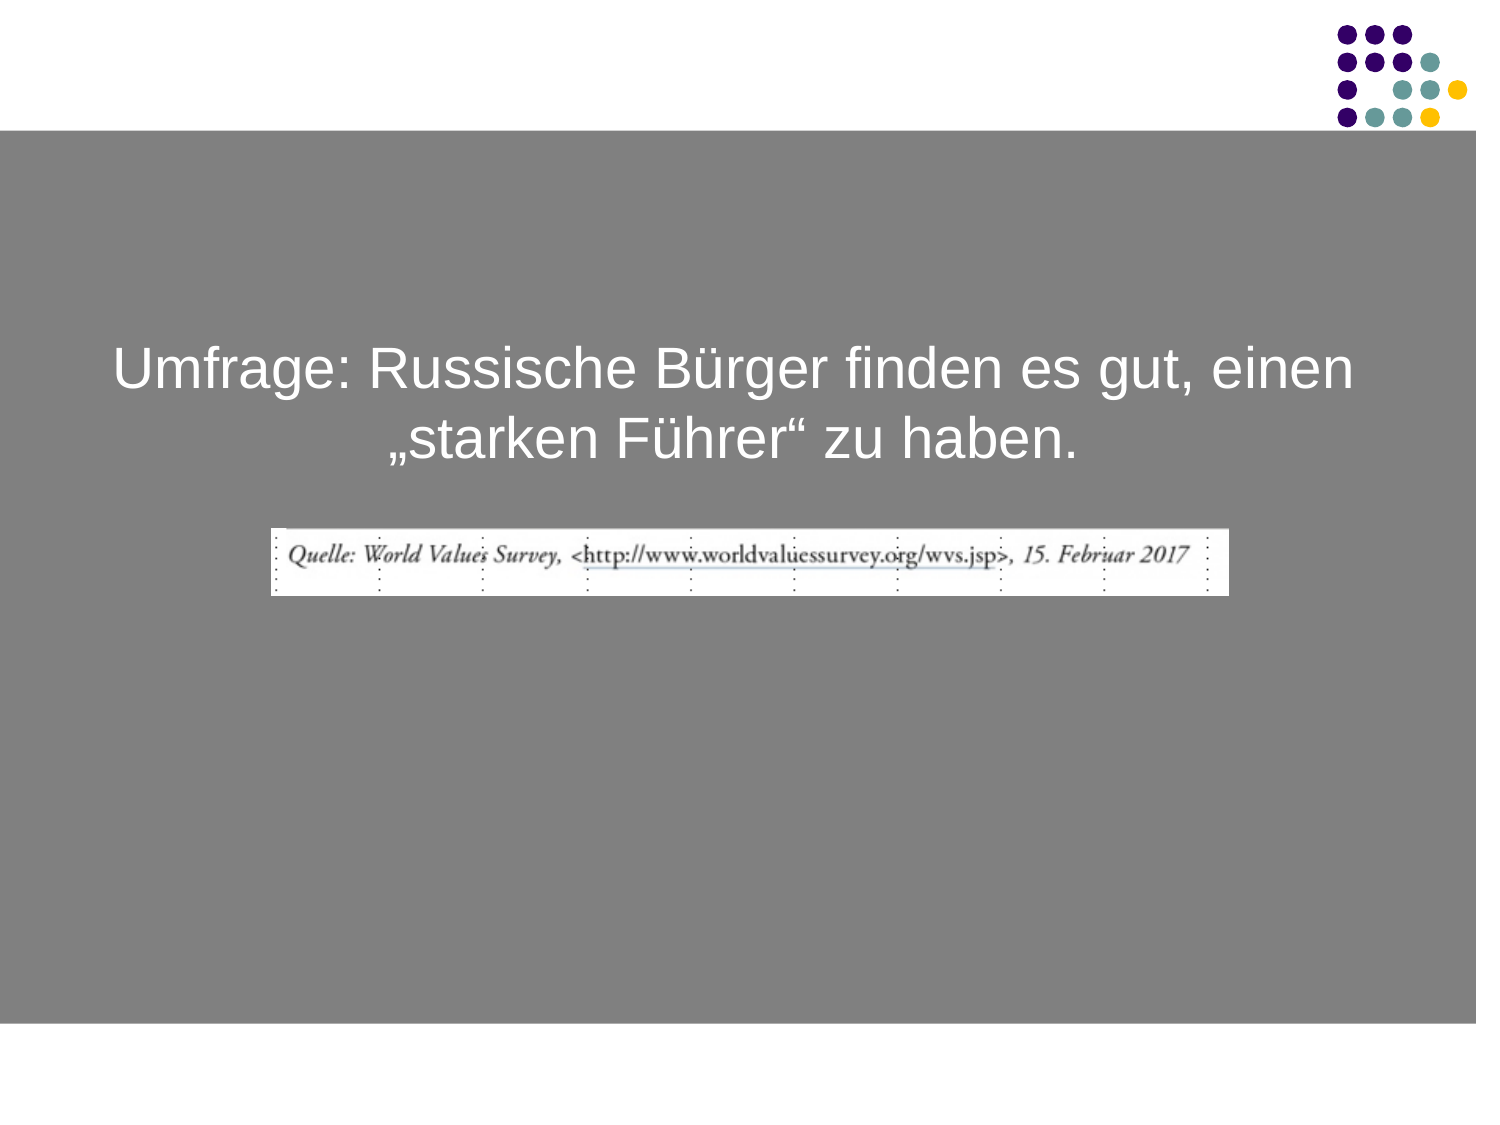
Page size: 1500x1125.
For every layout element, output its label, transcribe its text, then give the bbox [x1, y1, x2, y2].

text_box Umfrage: Russische Bürger finden es gut, einen „starken Führer“ zu haben. [0, 130, 1476, 1024]
picture [271, 528, 1229, 597]
